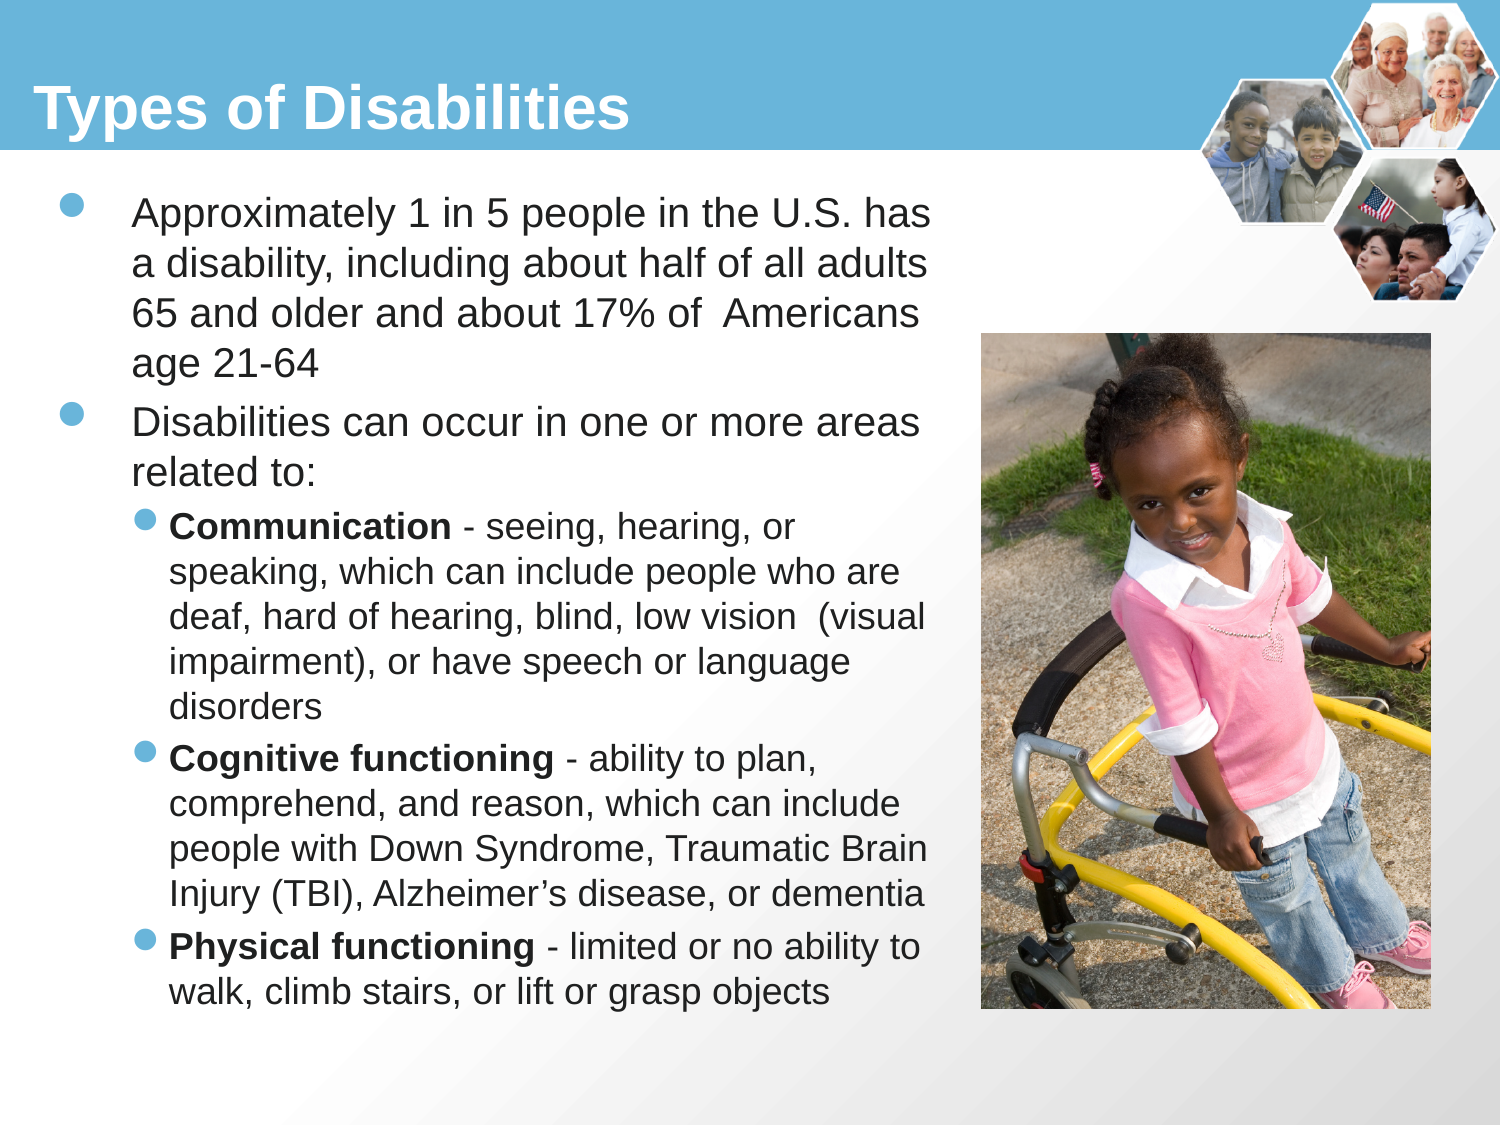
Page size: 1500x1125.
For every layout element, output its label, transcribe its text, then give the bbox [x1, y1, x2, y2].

title Types of Disabilities [18, 0, 1425, 150]
picture [980, 333, 1432, 1009]
list Approximately 1 in 5 people in the U.S. has a disability, including about half of all adults 65 and older and about 17% of Americans age 21-64 Disabilities can occur in one or more areas related to: Communication - seeing, hearing, or speaking, which can include people who are deaf, hard of hearing, blind, low vision (visual impairment), or have speech or language disorders Cognitive functioning - ability to plan, comprehend, and reason, which can include people with Down Syndrome, Traumatic Brain Injury (TBI), Alzheimer’s disease, or dementia Physical functioning - limited or no ability to walk, climb stairs, or lift or grasp objects [41, 178, 982, 1100]
picture [1173, 2, 1500, 303]
